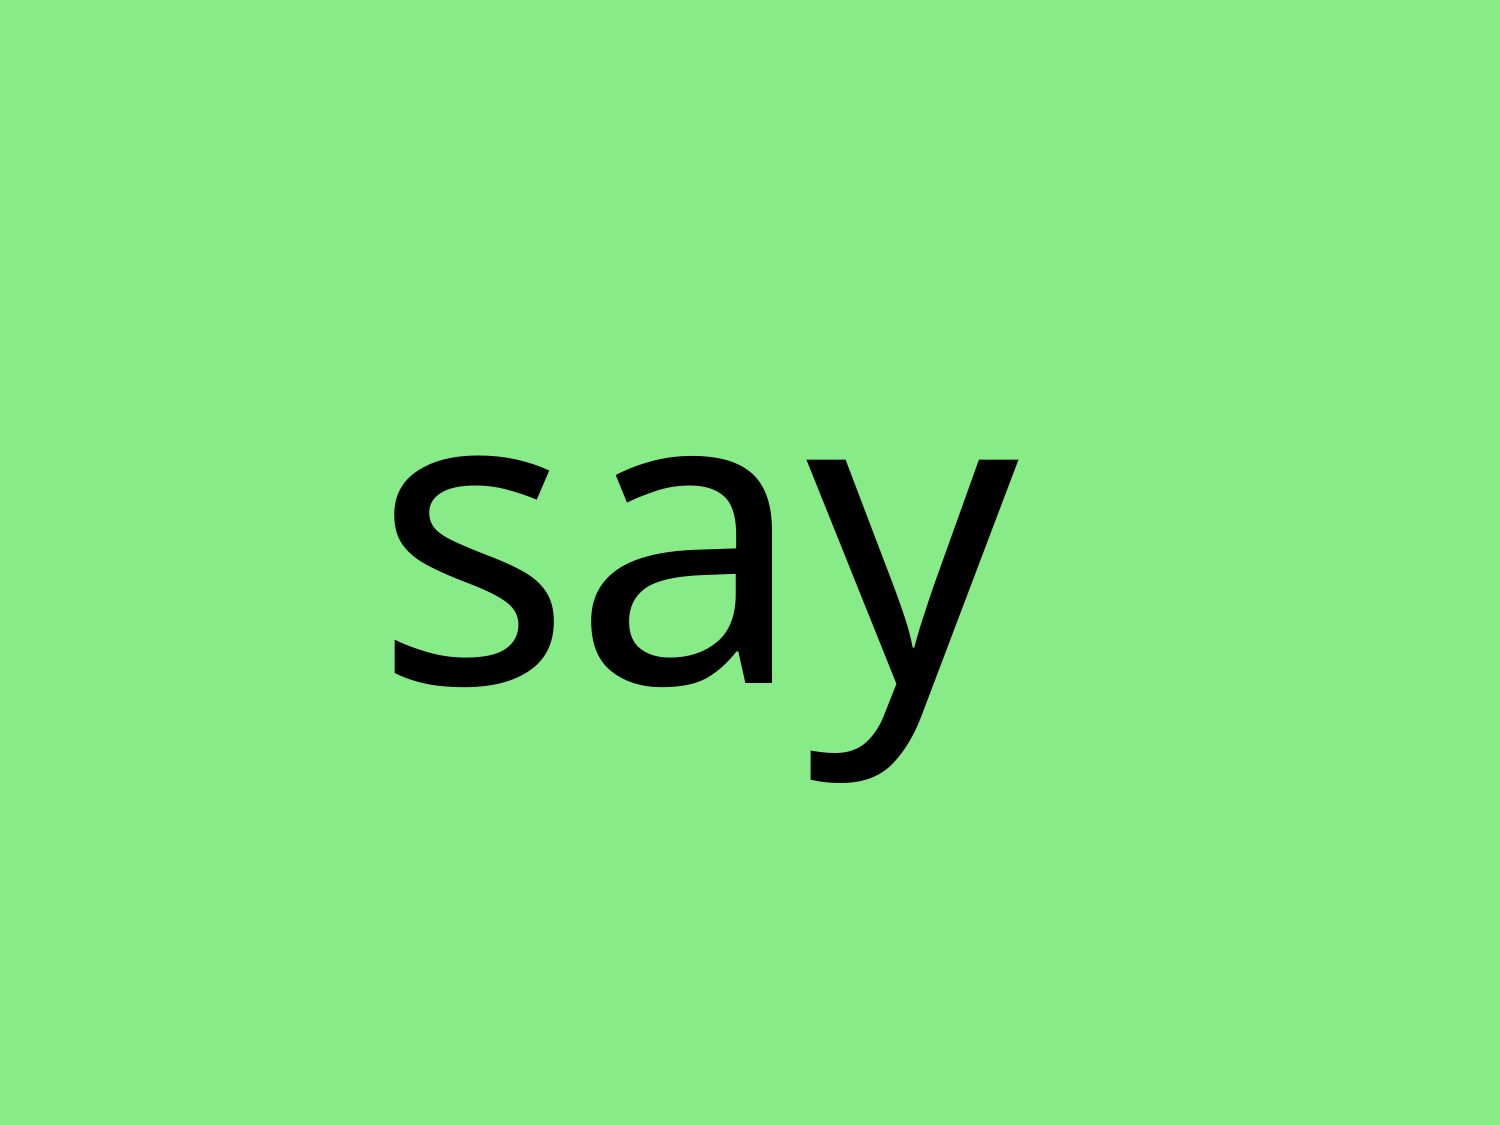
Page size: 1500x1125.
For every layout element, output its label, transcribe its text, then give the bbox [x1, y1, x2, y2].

text_box say [41, 259, 1459, 775]
